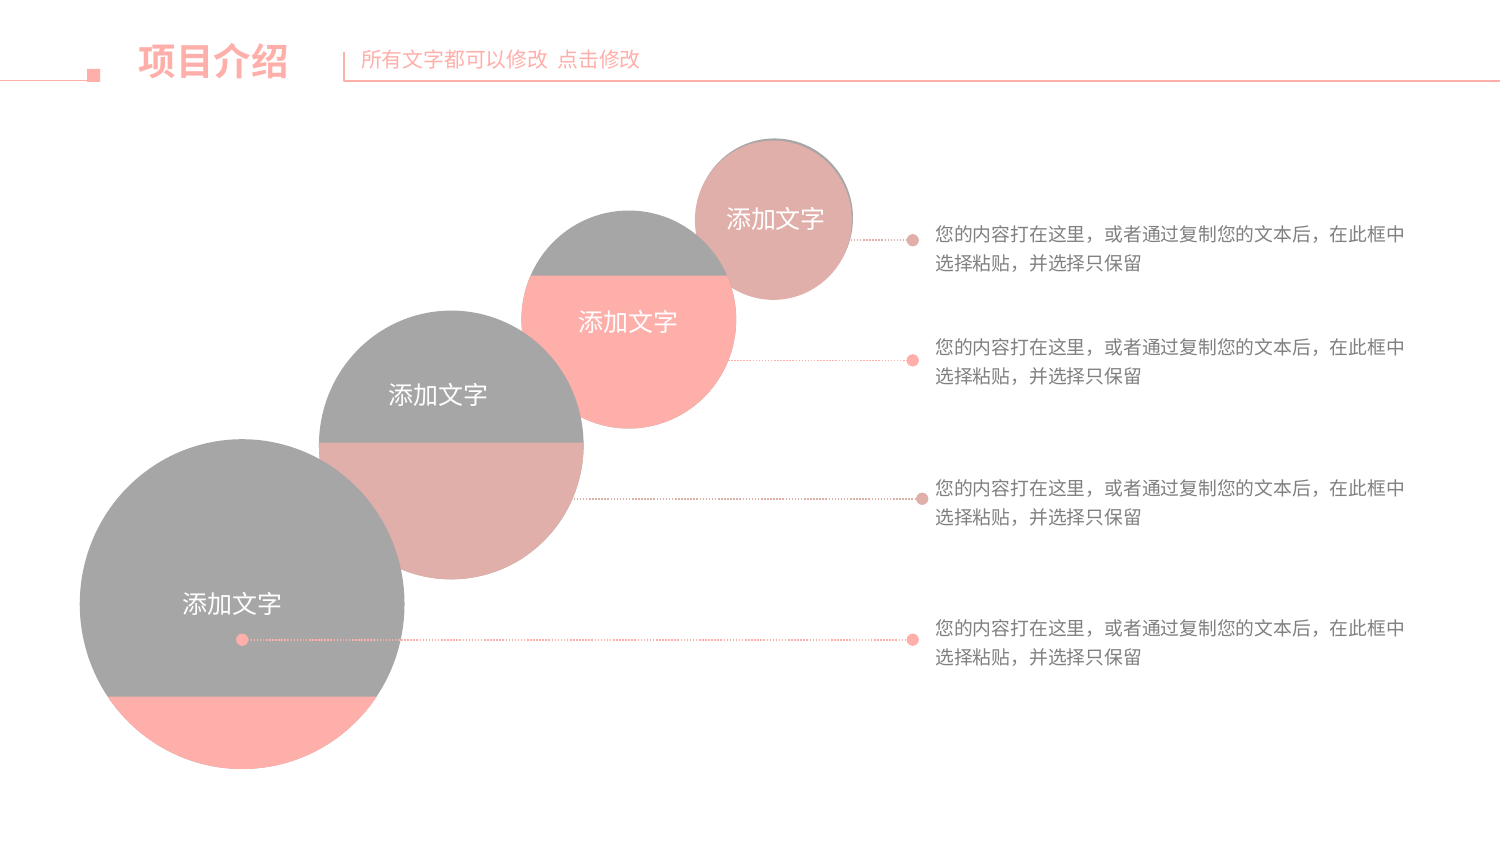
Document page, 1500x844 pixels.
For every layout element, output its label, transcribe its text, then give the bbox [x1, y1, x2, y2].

text_box 添加文字 [566, 300, 691, 343]
text_box 添加文字 [714, 197, 839, 239]
text_box 添加文字 [170, 583, 295, 625]
text_box [318, 442, 584, 580]
text_box [521, 275, 737, 429]
text_box [530, 210, 727, 275]
text_box 添加文字 [377, 373, 502, 415]
text_box [318, 310, 584, 443]
text_box [694, 140, 852, 300]
text_box 您的内容打在这里，或者通过复制您的文本后，在此框中选择粘贴，并选择只保留 [923, 323, 1421, 394]
text_box 您的内容打在这里，或者通过复制您的文本后，在此框中选择粘贴，并选择只保留 [923, 463, 1421, 534]
text_box [79, 439, 405, 696]
text_box 您的内容打在这里，或者通过复制您的文本后，在此框中选择粘贴，并选择只保留 [923, 604, 1421, 675]
text_box [107, 696, 377, 770]
text_box 您的内容打在这里，或者通过复制您的文本后，在此框中选择粘贴，并选择只保留 [923, 209, 1421, 281]
